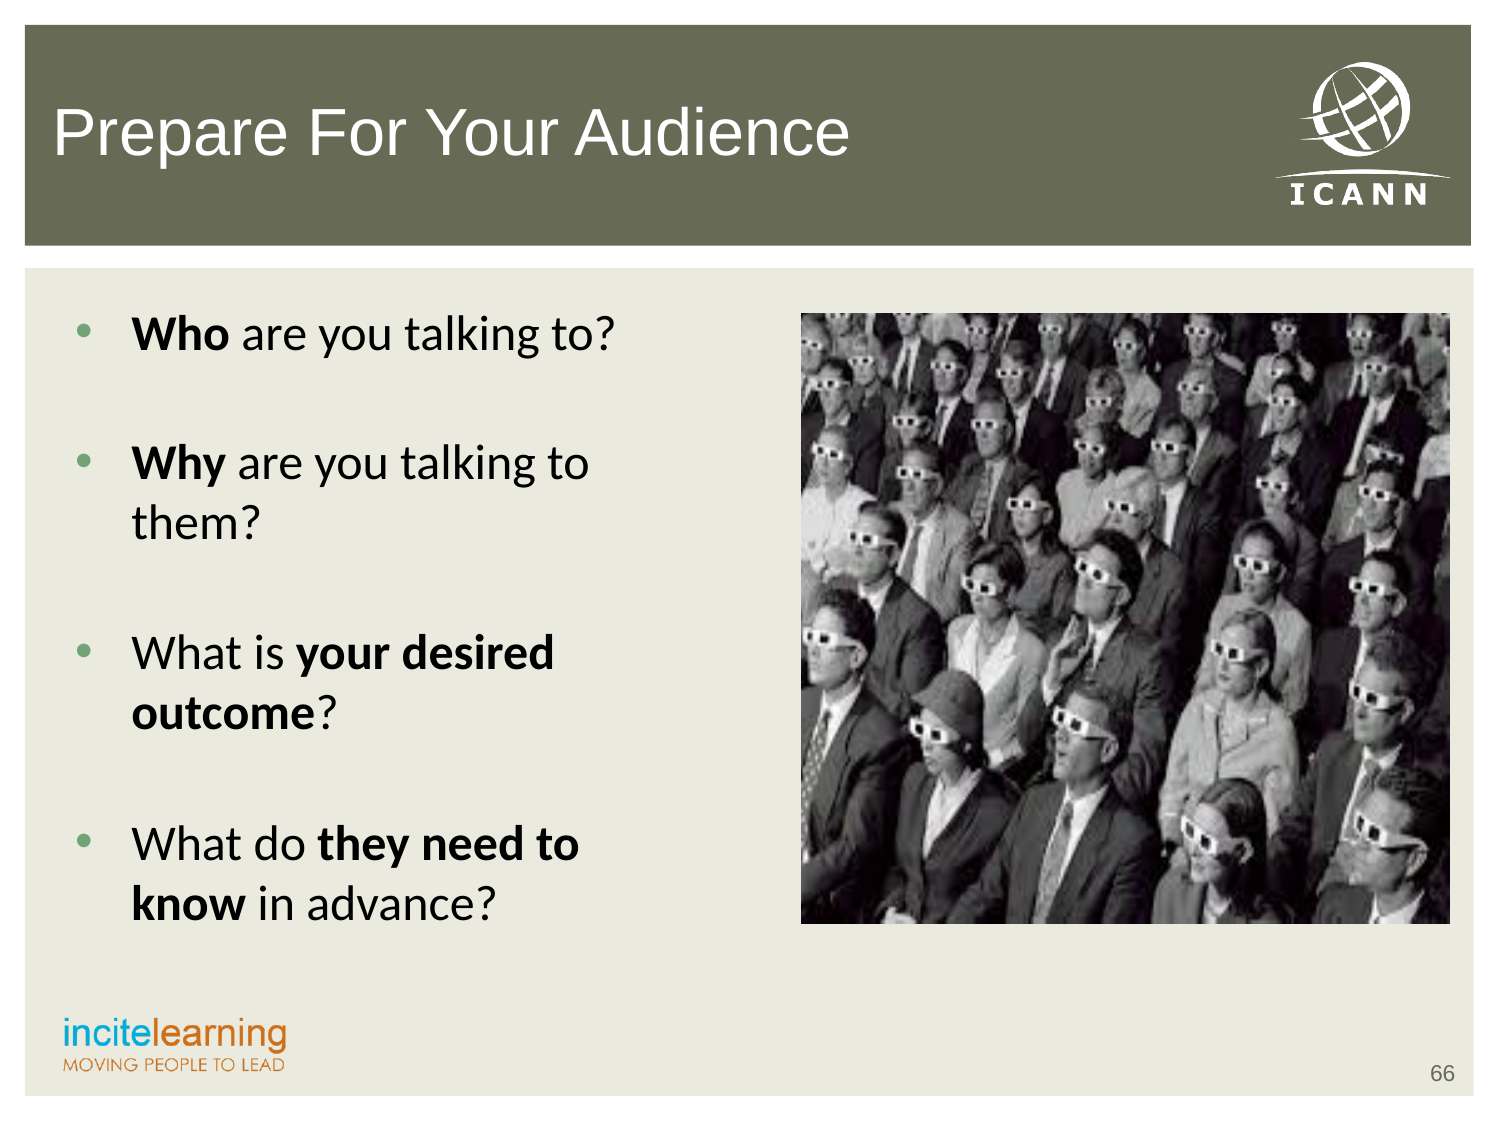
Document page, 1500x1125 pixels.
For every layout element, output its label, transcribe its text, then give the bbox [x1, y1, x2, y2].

picture [801, 313, 1451, 925]
list Who are you talking to? Why are you talking to them? What is your desired outcome? What do they need to know in advance? [75, 299, 669, 1060]
slide_number 66 [1373, 1048, 1472, 1097]
title Prepare For Your Audience [37, 62, 1461, 196]
picture [62, 1012, 288, 1076]
picture [1273, 196, 1453, 205]
